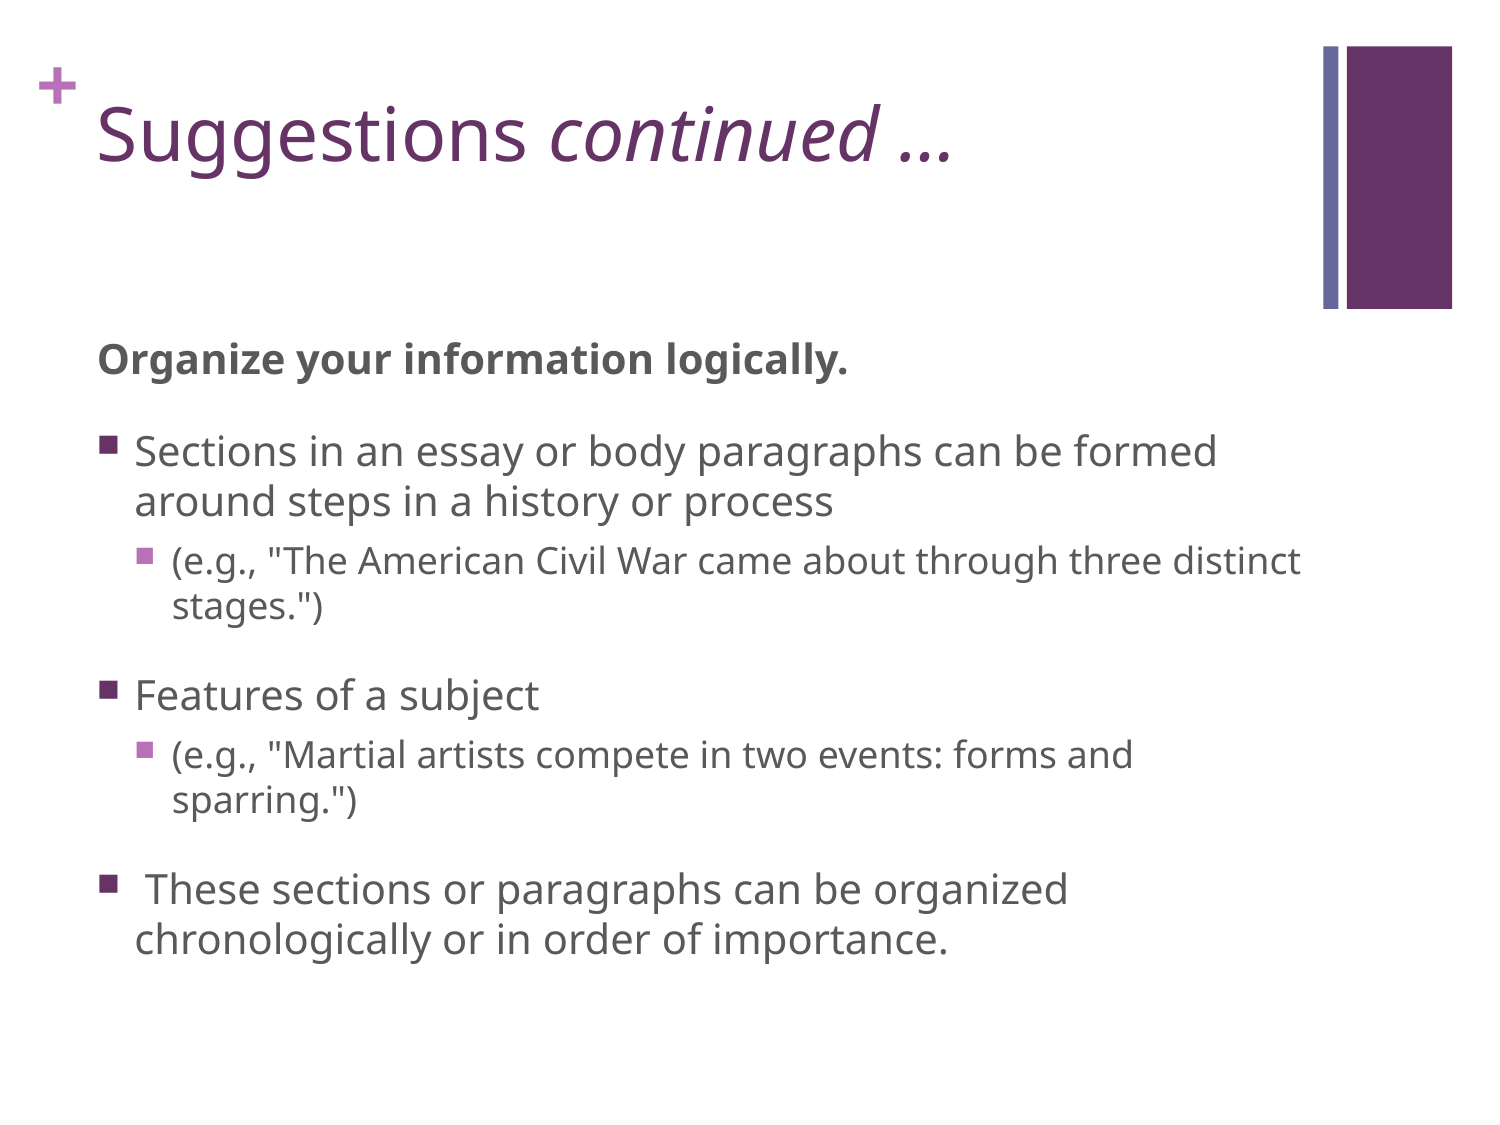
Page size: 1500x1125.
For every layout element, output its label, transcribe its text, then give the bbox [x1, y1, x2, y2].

title Suggestions continued … [81, 79, 1322, 263]
list Organize your information logically. Sections in an essay or body paragraphs can be formed around steps in a history or process (e.g., "The American Civil War came about through three distinct stages.") Features of a subject (e.g., "Martial artists compete in two events: forms and sparring.") These sections or paragraphs can be organized chronologically or in order of importance. [81, 324, 1322, 1005]
